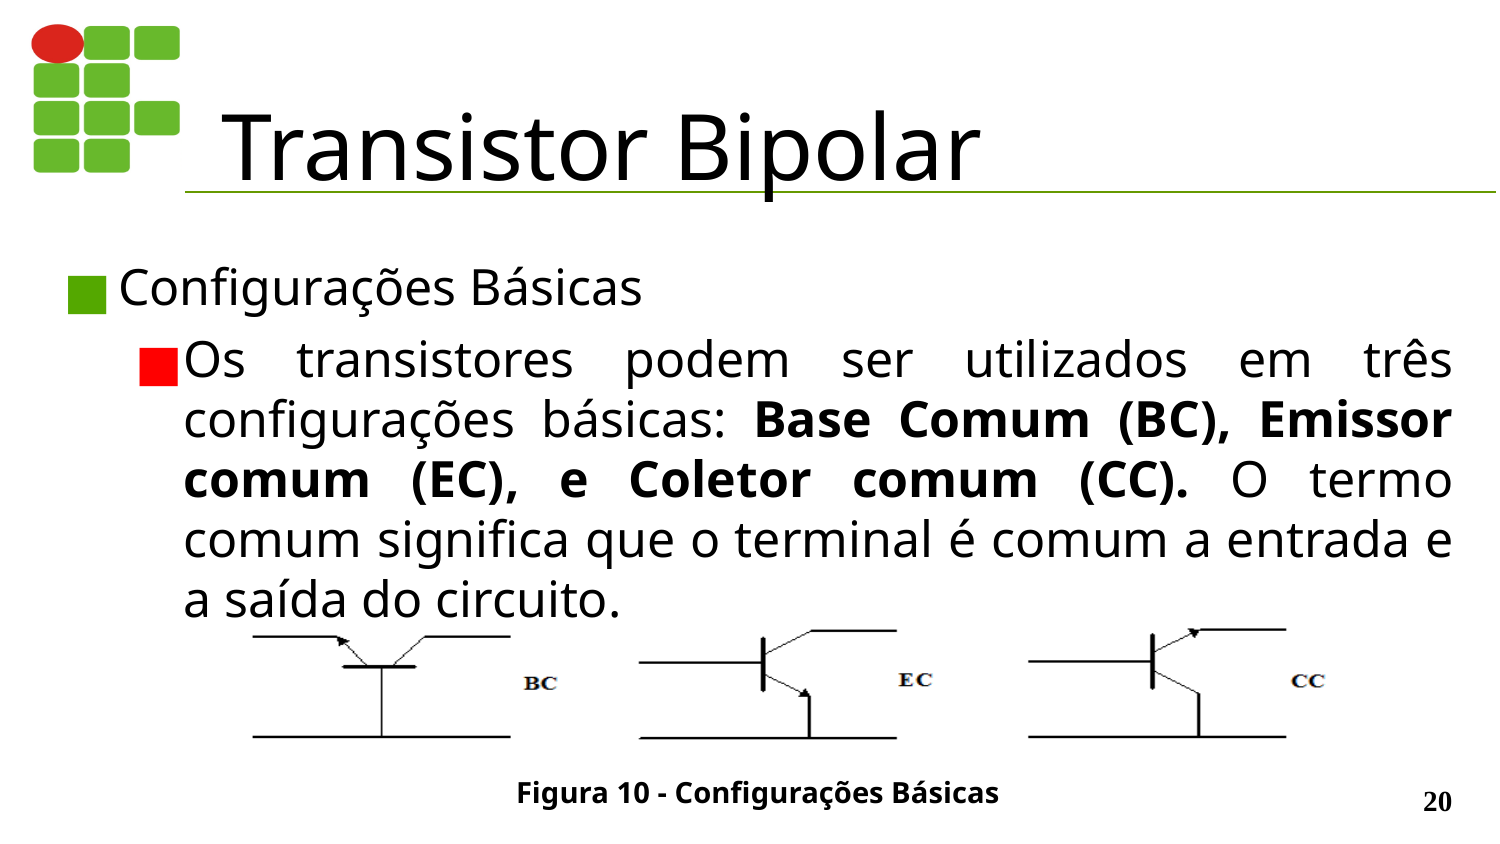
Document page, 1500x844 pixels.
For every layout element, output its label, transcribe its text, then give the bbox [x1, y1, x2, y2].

text_box ‹#› [1155, 774, 1468, 825]
picture [241, 625, 1360, 750]
title Transistor Bipolar [206, 26, 1468, 207]
list Configurações Básicas Os transistores podem ser utilizados em três configurações básicas: Base Comum (BC), Emissor comum (EC), e Coletor comum (CC). O termo comum significa que o terminal é comum a entrada e a saída do circuito. Figura 10 - Configurações Básicas [46, 248, 1469, 774]
picture [29, 23, 182, 174]
